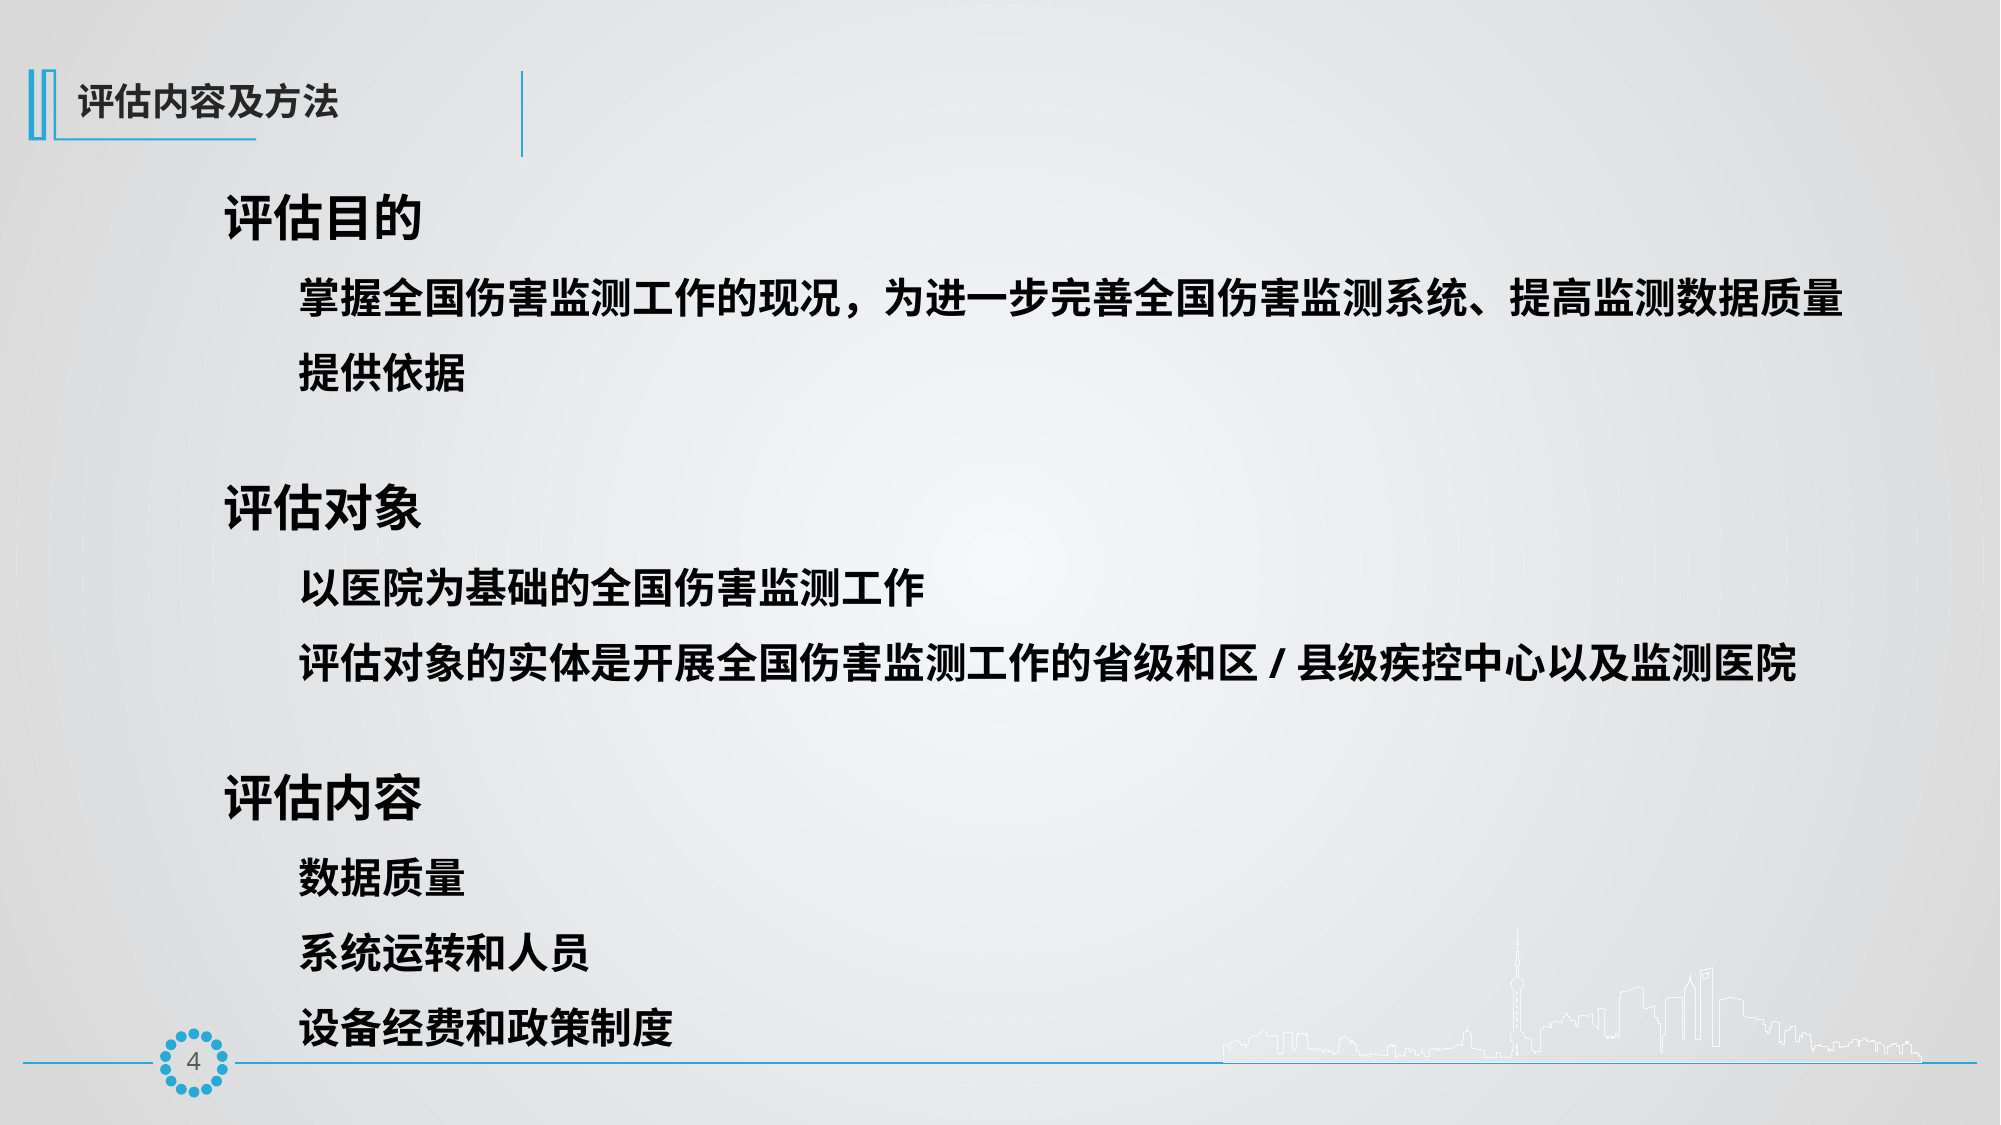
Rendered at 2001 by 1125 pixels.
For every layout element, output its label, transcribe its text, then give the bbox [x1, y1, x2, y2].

slide_number 3 [169, 1039, 218, 1086]
text_box 评估内容及方法 [62, 70, 356, 130]
text_box 评估目的 掌握全国伤害监测工作的现况，为进一步完善全国伤害监测系统、提高监测数据质量提供依据 评估对象 以医院为基础的全国伤害监测工作 评估对象的实体是开展全国伤害监测工作的省级和区/县级疾控中心以及监测医院 评估内容 数据质量 系统运转和人员 设备经费和政策制度 [208, 148, 1863, 1059]
